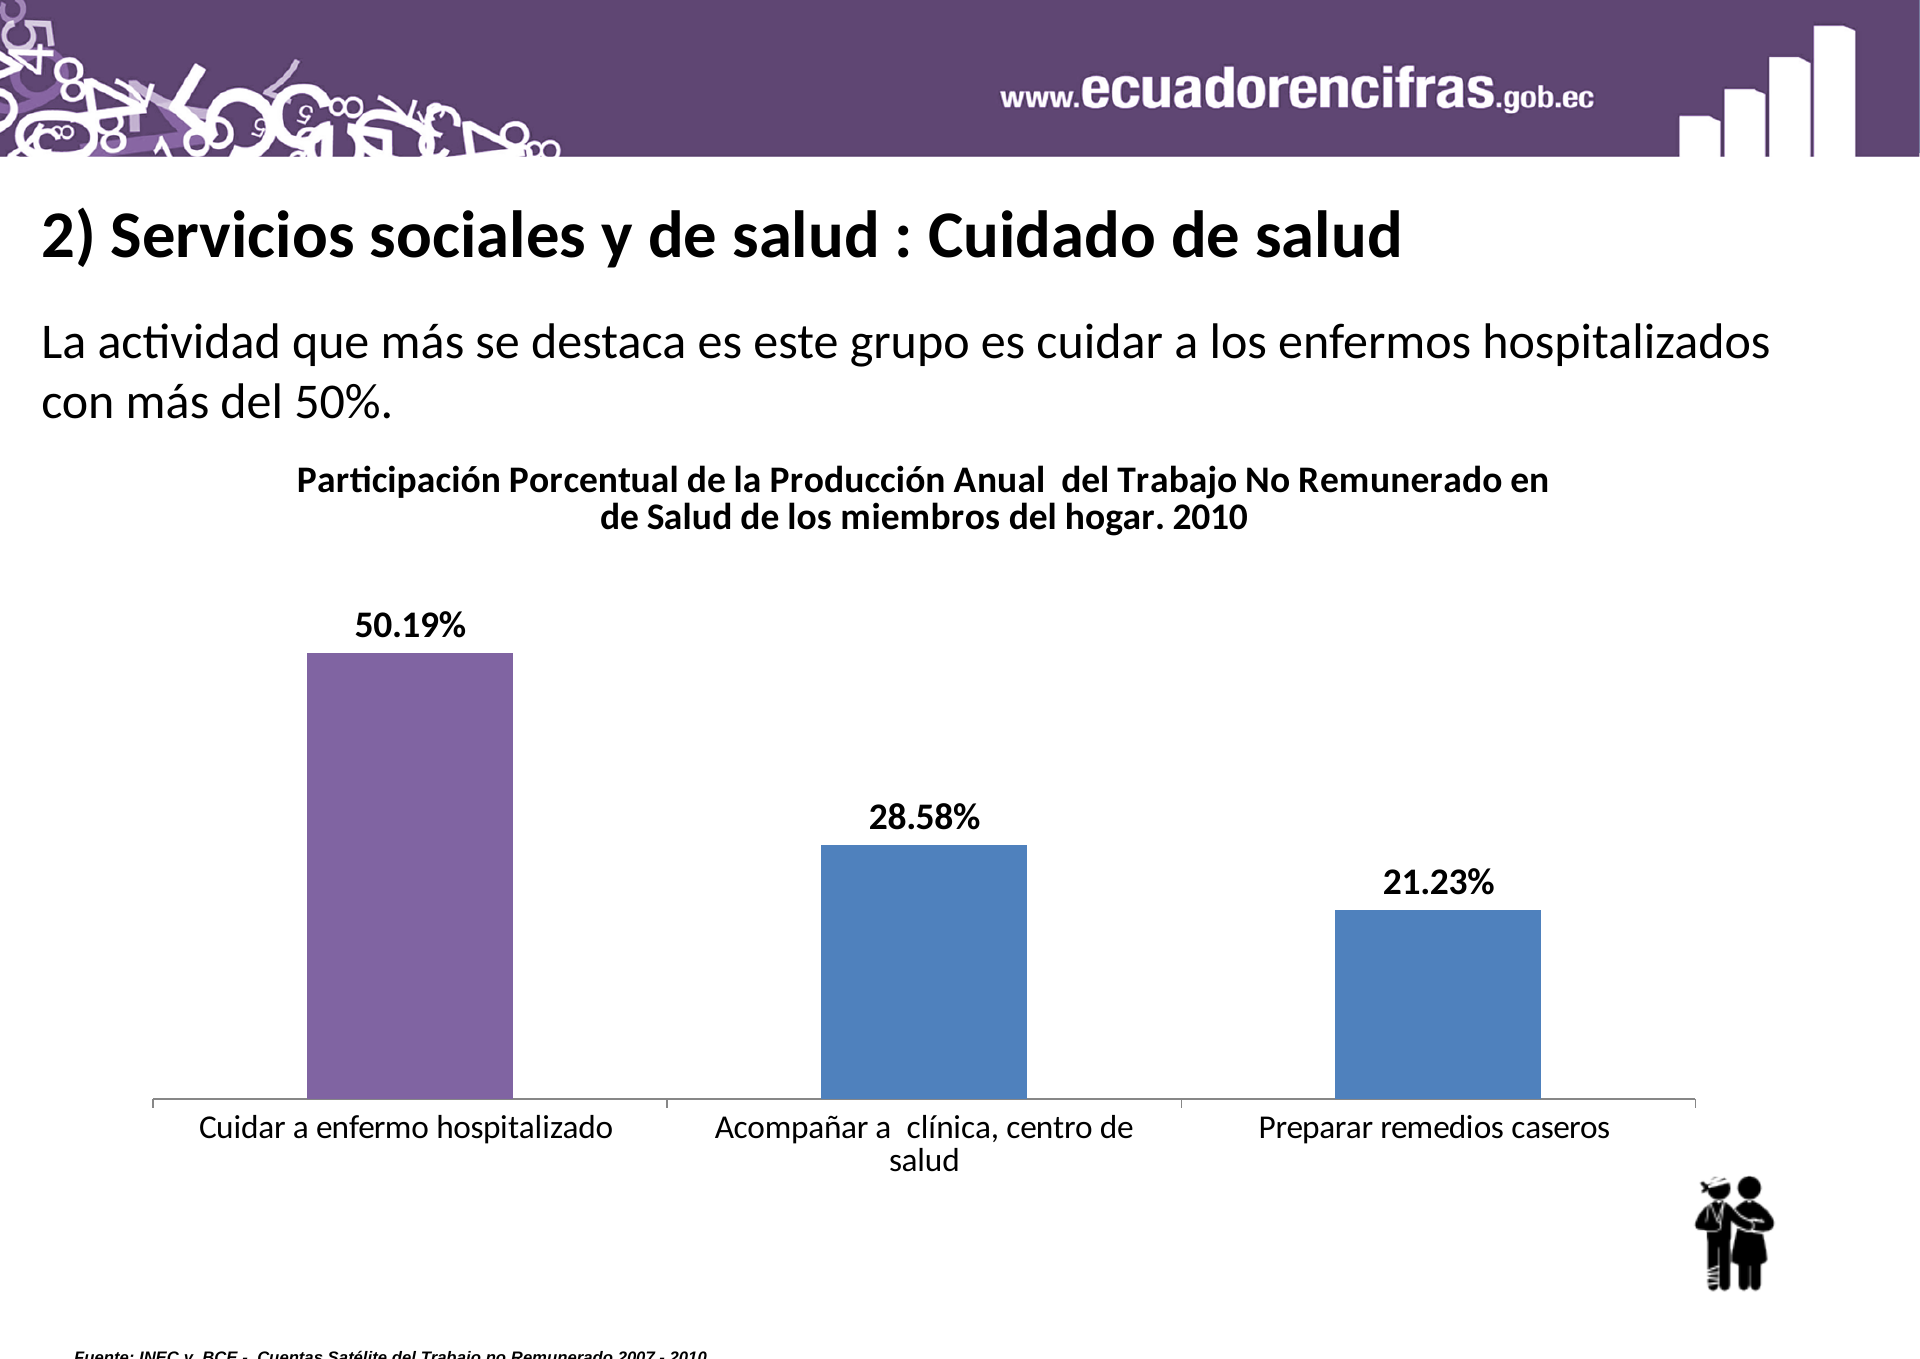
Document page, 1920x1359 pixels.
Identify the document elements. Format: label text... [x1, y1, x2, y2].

table_header Fuente: INEC y BCE -. Cuentas Satélite del Trabajo no Remunerado 2007 - 2010 [74, 1336, 1350, 1359]
text_box La actividad que más se destaca es este grupo es cuidar a los enfermos hospitalizados con más del 50%. [26, 301, 1870, 436]
text_box 2) Servicios sociales y de salud : Cuidado de salud [26, 183, 1645, 278]
chart [120, 429, 1728, 1196]
picture [0, 0, 1920, 1359]
